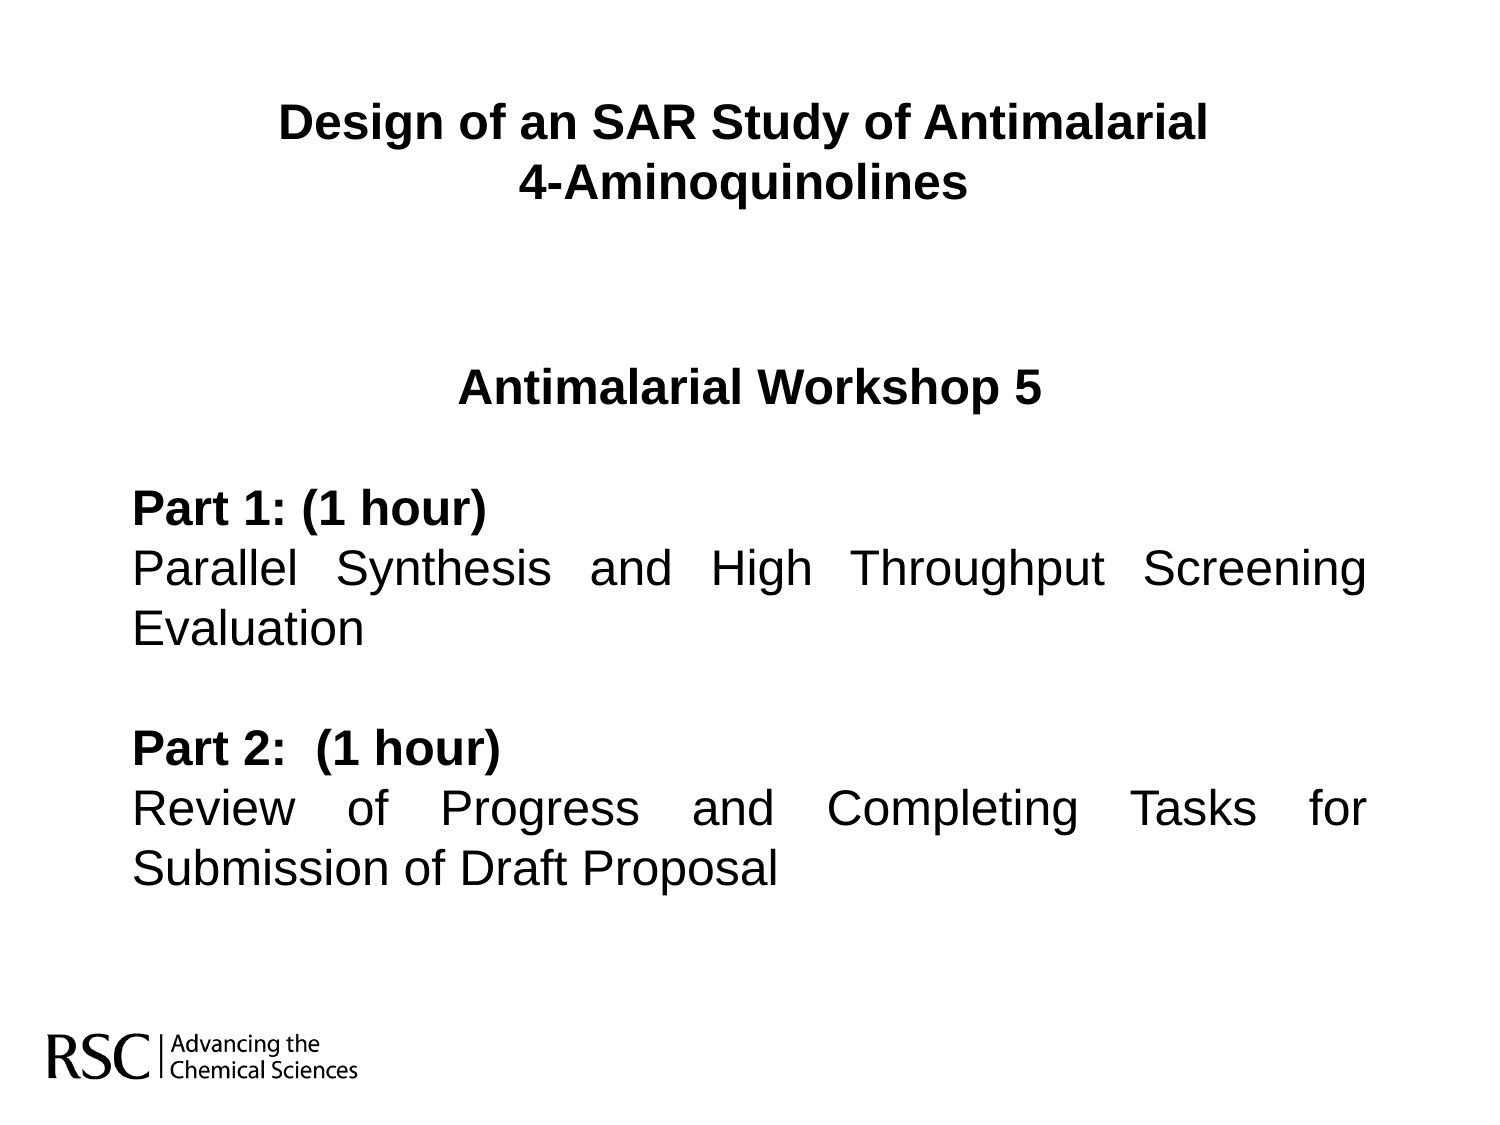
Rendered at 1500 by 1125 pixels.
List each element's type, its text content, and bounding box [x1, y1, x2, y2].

text_box Antimalarial Workshop 5 Part 1: (1 hour) Parallel Synthesis and High Throughput Screening Evaluation Part 2: (1 hour) Review of Progress and Completing Tasks for Submission of Draft Proposal [117, 347, 1383, 1023]
text_box Design of an SAR Study of Antimalarial 4-Aminoquinolines [242, 81, 1247, 217]
